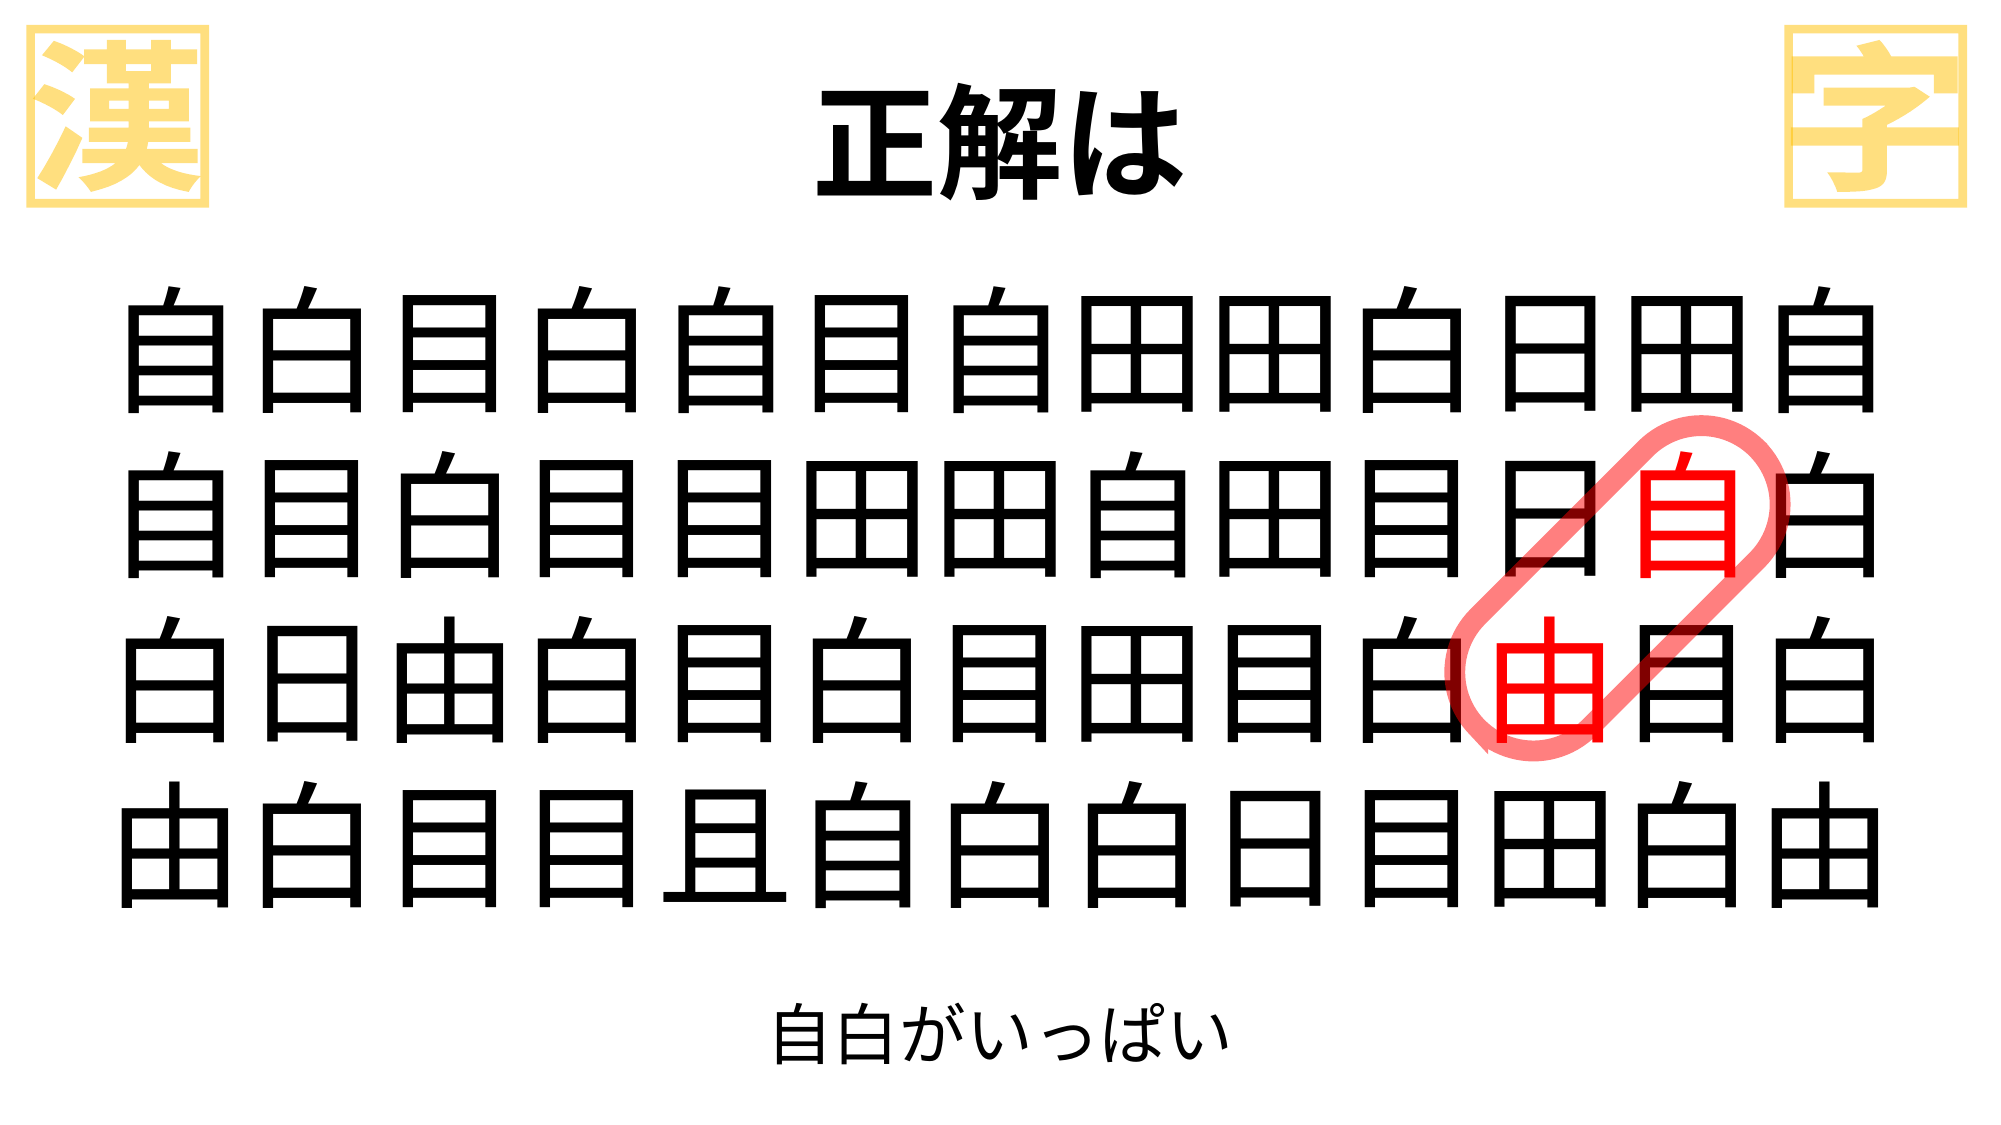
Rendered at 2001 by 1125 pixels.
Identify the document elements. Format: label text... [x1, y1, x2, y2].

text_box [1453, 424, 1782, 753]
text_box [1784, 24, 1968, 208]
text_box 正解は [0, 57, 2000, 222]
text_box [26, 24, 210, 208]
text_box 自白がいっぱい [751, 985, 1249, 1081]
text_box 自白目白自目自田田白日田自 自目白目目田田自田目日自白 白日由白目白目田目白由目白 由白目目且自白白日目田白由 [91, 257, 1909, 932]
